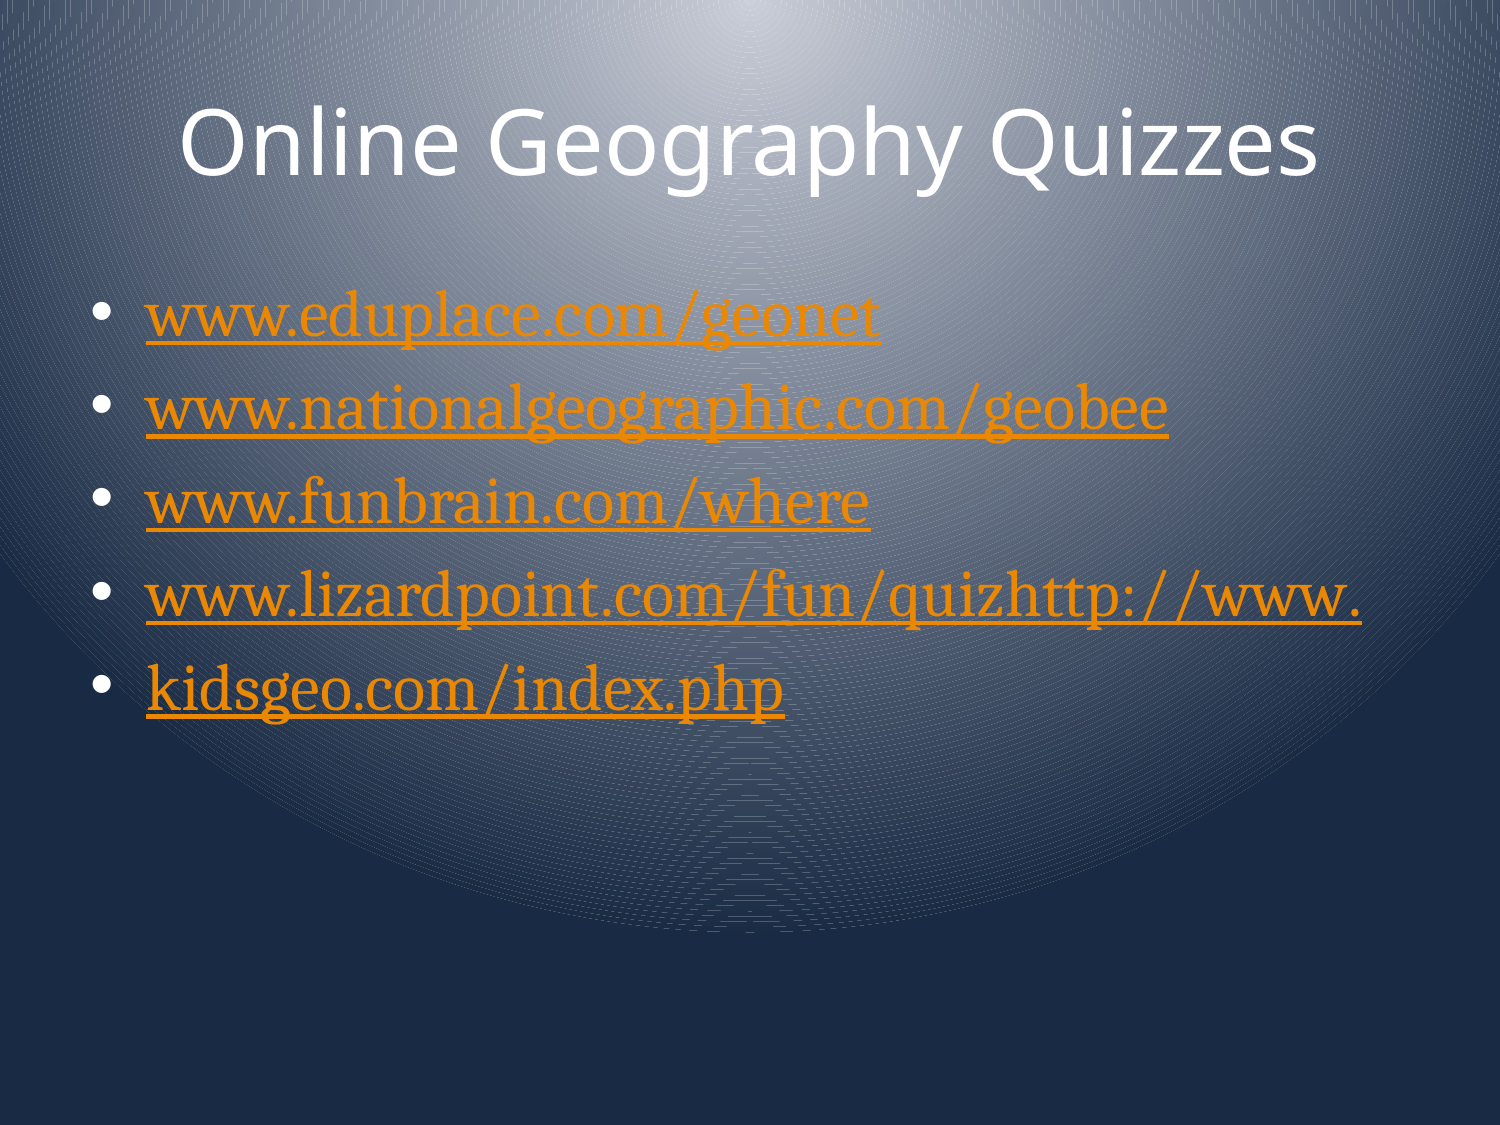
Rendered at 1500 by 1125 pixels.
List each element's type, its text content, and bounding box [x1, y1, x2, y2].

title Online Geography Quizzes [75, 45, 1425, 233]
list www.eduplace.com/geonet www.nationalgeographic.com/geobee www.funbrain.com/where www.lizardpoint.com/fun/quizhttp://www. kidsgeo.com/index.php [75, 262, 1425, 1005]
